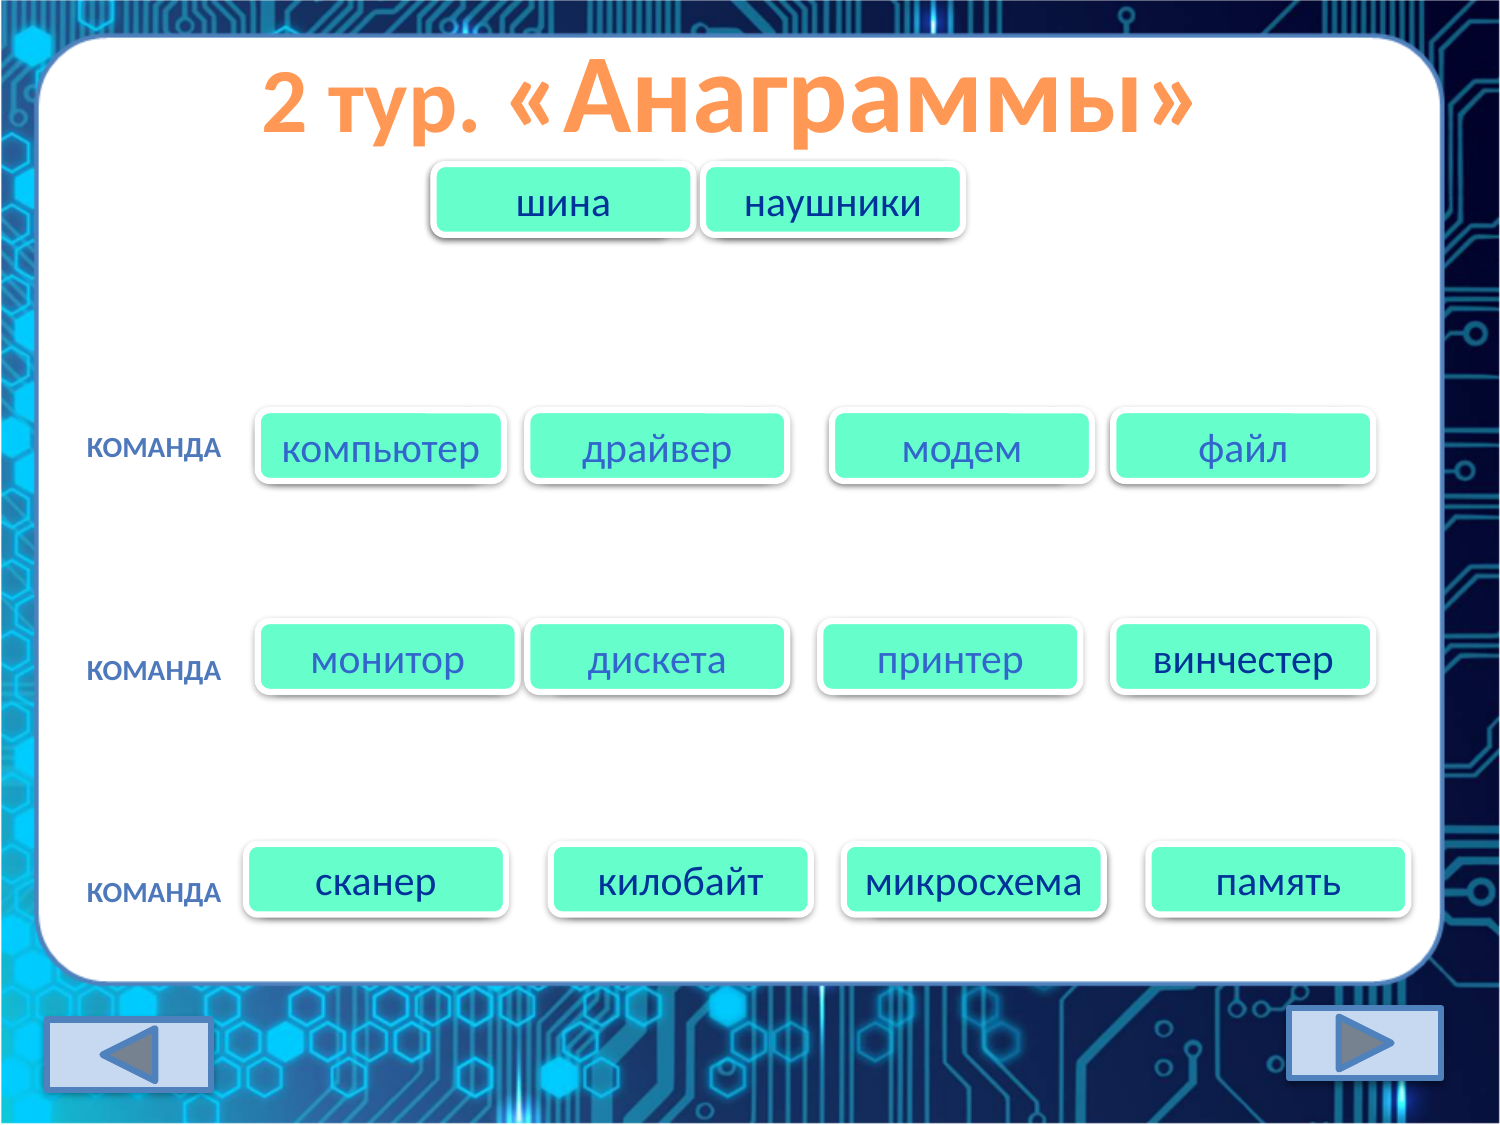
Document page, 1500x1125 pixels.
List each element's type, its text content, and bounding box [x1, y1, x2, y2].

text_box принтер [817, 617, 1084, 696]
text_box драйвер [524, 406, 791, 485]
text_box [44, 1016, 214, 1093]
title 2 тур. «Анаграммы» [58, 0, 1409, 176]
text_box [1286, 1005, 1444, 1081]
text_box наушники [699, 160, 967, 238]
text_box винчестер [1110, 617, 1377, 696]
text_box модем [828, 406, 1096, 485]
text_box дискета [524, 617, 791, 696]
text_box микросхема [840, 840, 1107, 918]
text_box сканер [242, 840, 510, 918]
text_box шина [430, 160, 697, 238]
text_box память [1145, 840, 1412, 918]
text_box файл [1110, 406, 1377, 485]
text_box команда [54, 820, 237, 926]
text_box монитор [254, 617, 521, 696]
picture [0, 0, 1500, 1125]
text_box команда [54, 597, 237, 703]
text_box команда [54, 374, 237, 480]
text_box компьютер [254, 406, 508, 485]
text_box килобайт [547, 840, 814, 918]
